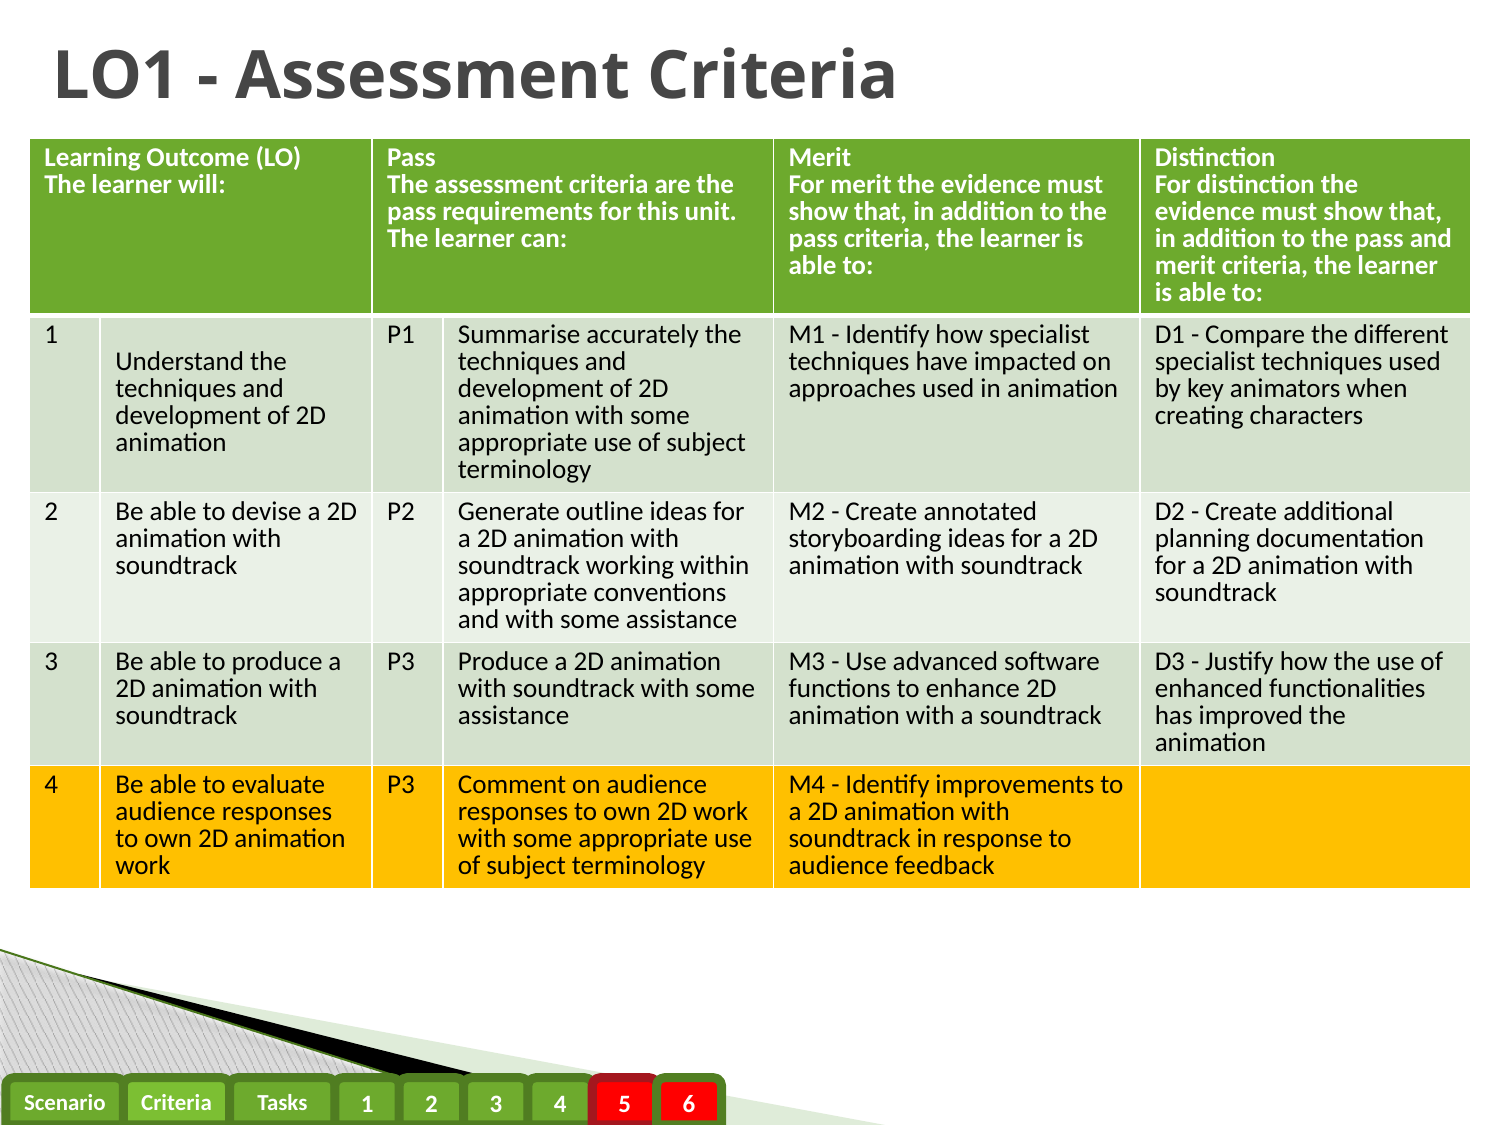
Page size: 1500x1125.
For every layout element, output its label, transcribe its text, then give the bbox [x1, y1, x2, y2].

table_cell M4 - Identify improvements to a 2D animation with soundtrack in response to audience feedback [774, 766, 1139, 888]
table_cell Be able to devise a 2D animation with soundtrack [101, 493, 371, 642]
table_cell P2 [373, 493, 442, 642]
table_cell 4 [30, 766, 99, 888]
table_cell 3 [30, 643, 99, 765]
table_cell P1 [373, 318, 442, 492]
table_cell D2 - Create additional planning documentation for a 2D animation with soundtrack [1141, 493, 1470, 642]
table_cell 1 [30, 318, 99, 492]
table_cell Be able to evaluate audience responses to own 2D animation work [101, 766, 371, 888]
table_header Learning Outcome (LO) The learner will: [30, 139, 371, 313]
table_cell Produce a 2D animation with soundtrack with some assistance [444, 643, 773, 765]
table_cell M1 - Identify how specialist techniques have impacted on approaches used in animation [774, 318, 1139, 492]
title LO1 - Assessment Criteria [37, 19, 1471, 126]
table_header Merit For merit the evidence must show that, in addition to the pass criteria, the learner is able to: [774, 139, 1139, 313]
table_cell P3 [373, 766, 442, 888]
table_cell Be able to produce a 2D animation with soundtrack [101, 643, 371, 765]
table_cell Generate outline ideas for a 2D animation with soundtrack working within appropriate conventions and with some assistance [444, 493, 773, 642]
table_header Pass The assessment criteria are the pass requirements for this unit. The learner can: [373, 139, 773, 313]
table_cell 2 [30, 493, 99, 642]
table_cell M2 - Create annotated storyboarding ideas for a 2D animation with soundtrack [774, 493, 1139, 642]
table_cell P3 [373, 643, 442, 765]
table_cell D1 - Compare the different specialist techniques used by key animators when creating characters [1141, 318, 1470, 492]
table_cell [1141, 766, 1470, 888]
table_cell Summarise accurately the techniques and development of 2D animation with some appropriate use of subject terminology [444, 318, 773, 492]
table_cell M3 - Use advanced software functions to enhance 2D animation with a soundtrack [774, 643, 1139, 765]
table_header Distinction For distinction the evidence must show that, in addition to the pass and merit criteria, the learner is able to: [1141, 139, 1470, 313]
table_cell D3 - Justify how the use of enhanced functionalities has improved the animation [1141, 643, 1470, 765]
table_cell Comment on audience responses to own 2D work with some appropriate use of subject terminology [444, 766, 773, 888]
table_cell Understand the techniques and development of 2D animation [101, 318, 371, 492]
